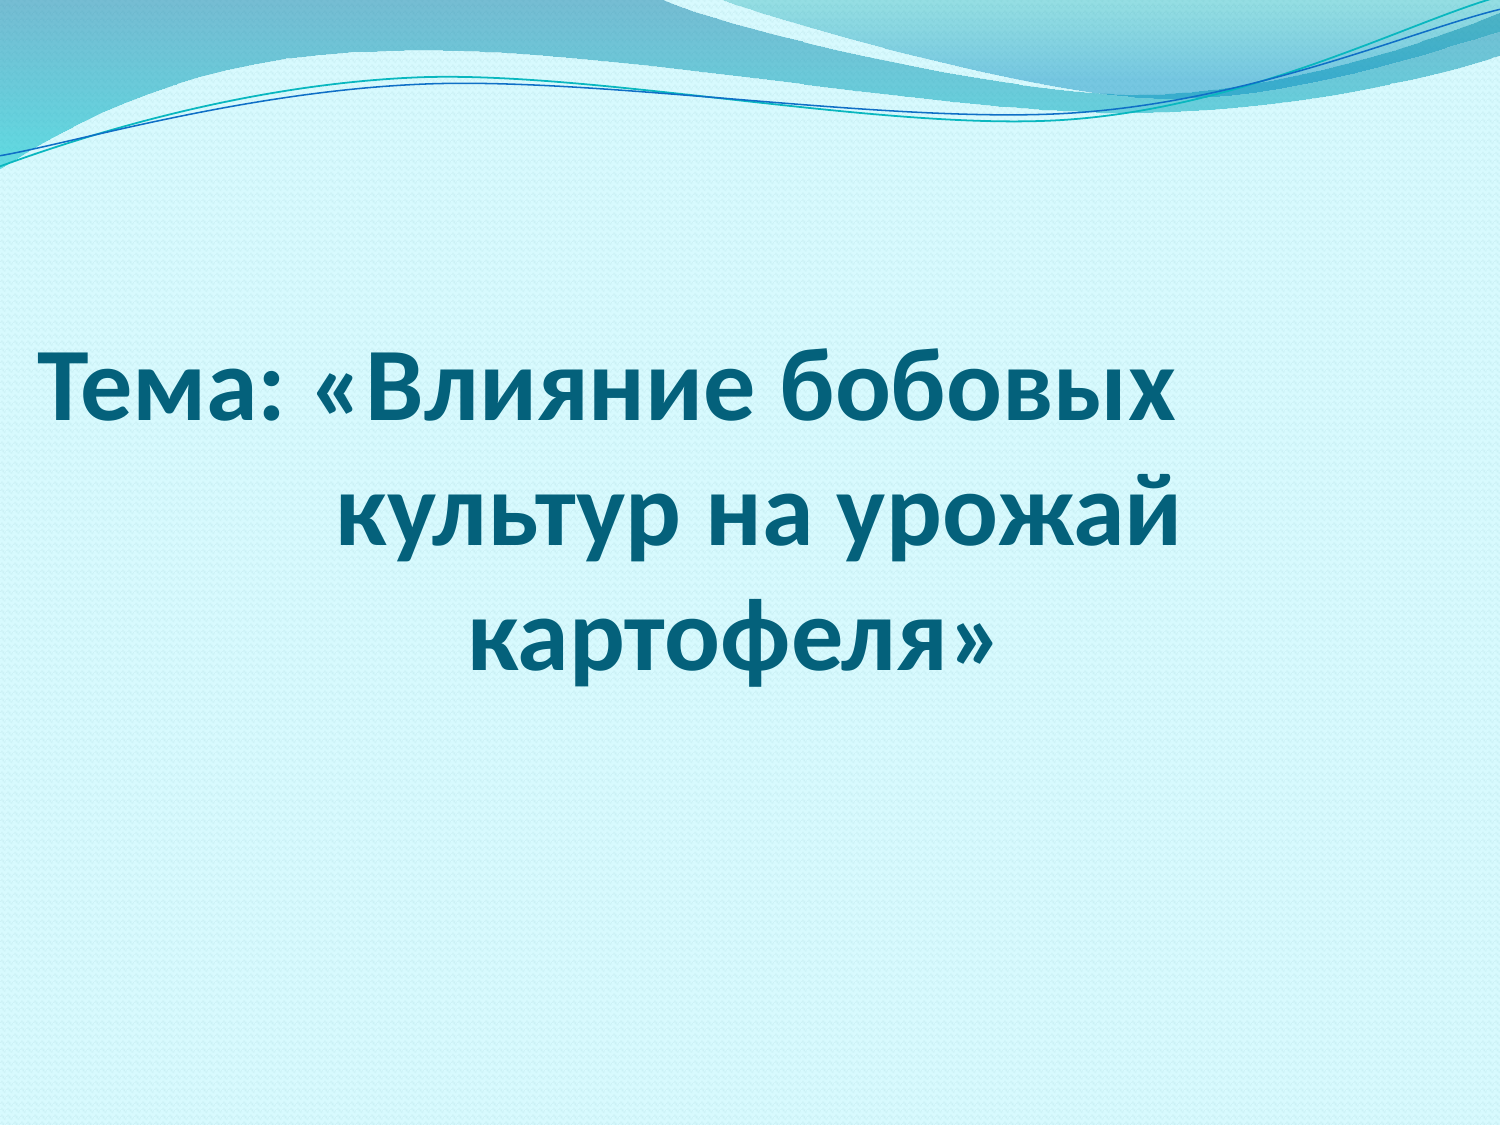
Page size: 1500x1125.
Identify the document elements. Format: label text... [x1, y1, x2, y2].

title Тема: «Влияние бобовых культур на урожай картофеля» [35, 115, 1438, 692]
